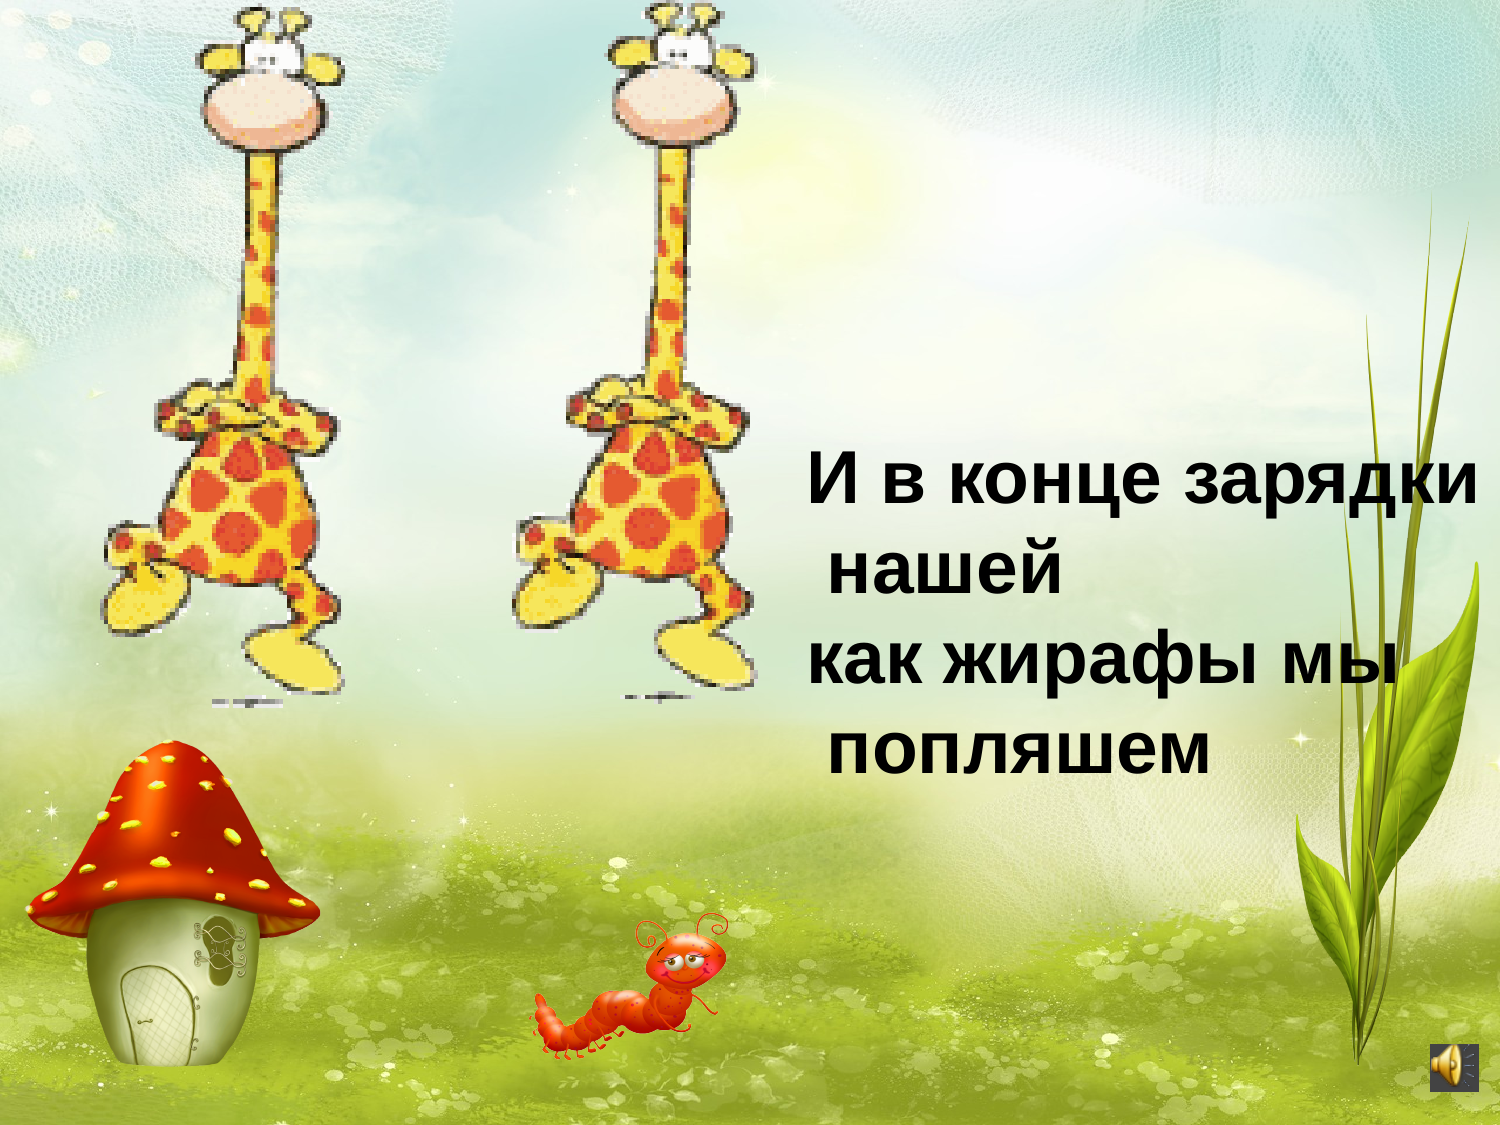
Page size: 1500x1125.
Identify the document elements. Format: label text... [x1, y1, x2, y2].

picture [1429, 1042, 1480, 1094]
text_box И в конце зарядки нашей как жирафы мы попляшем [791, 420, 1496, 796]
picture [0, 0, 901, 751]
